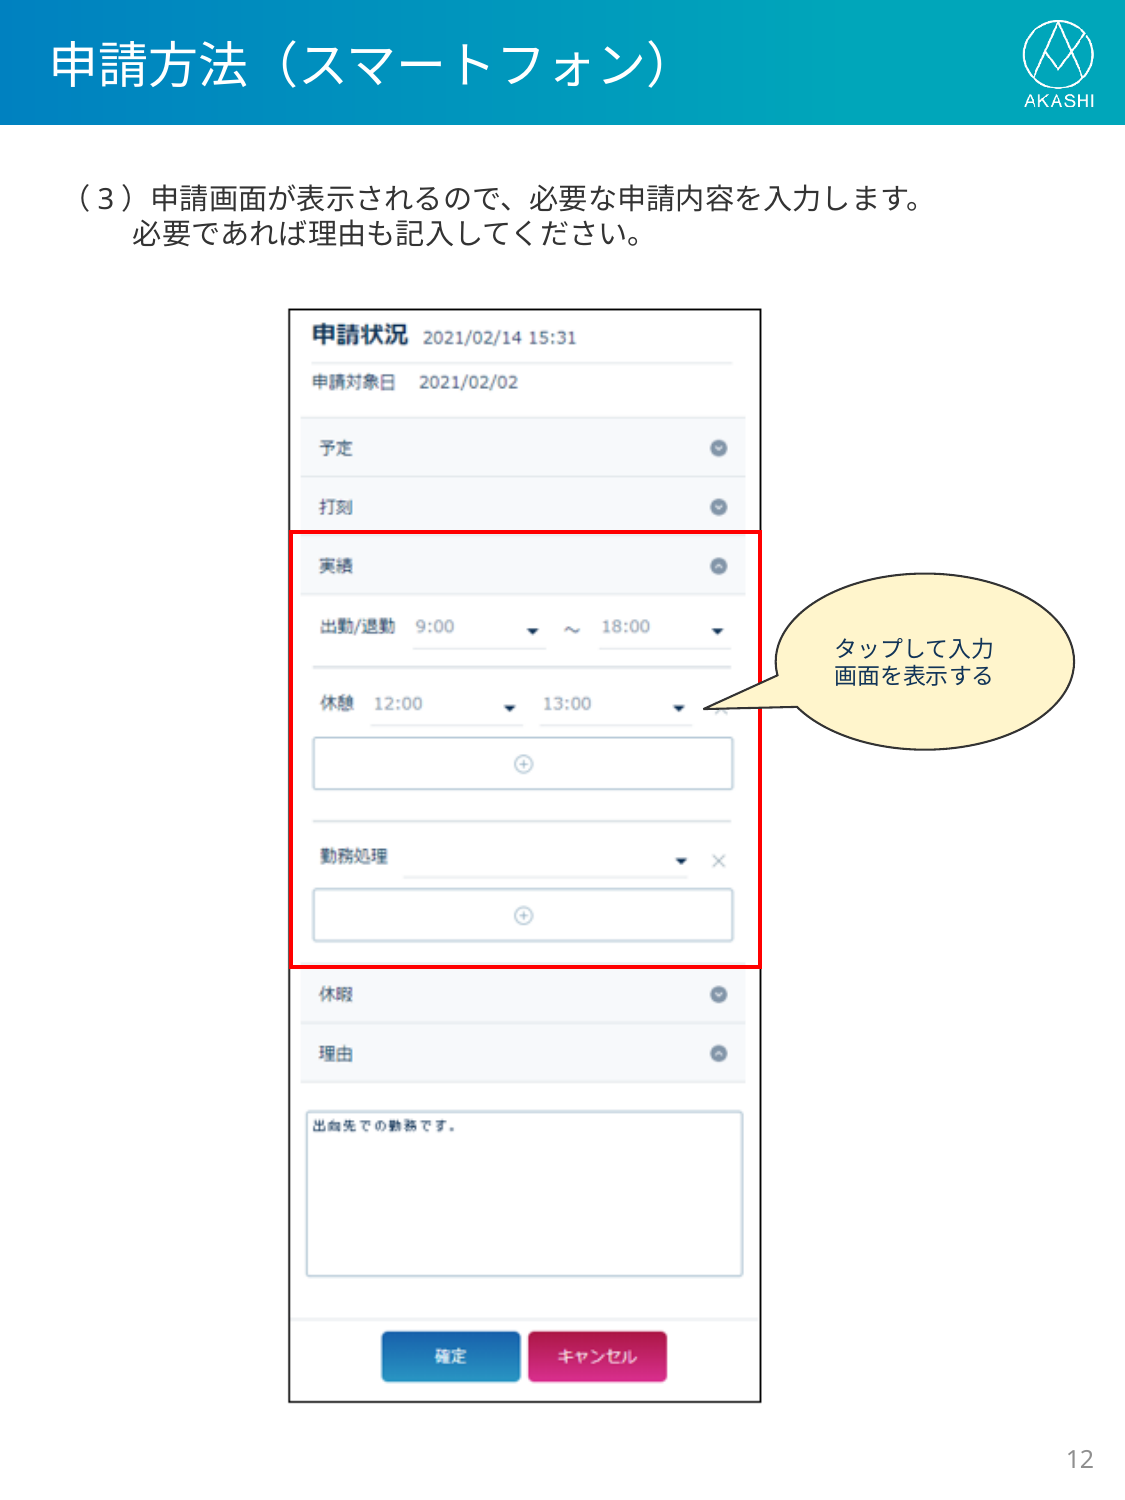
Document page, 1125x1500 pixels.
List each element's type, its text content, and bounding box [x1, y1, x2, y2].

picture [278, 293, 776, 1421]
picture [1045, 9, 1103, 117]
text_box タップして入力画面を表示する [776, 572, 1076, 751]
slide_number 11 [856, 1420, 1110, 1500]
text_box （3）申請画面が表示されるので、必要な申請内容を入力します。 必要であれば理由も記入してください。 [46, 172, 1024, 258]
title 申請方法（スマートフォン） [33, 0, 1045, 123]
